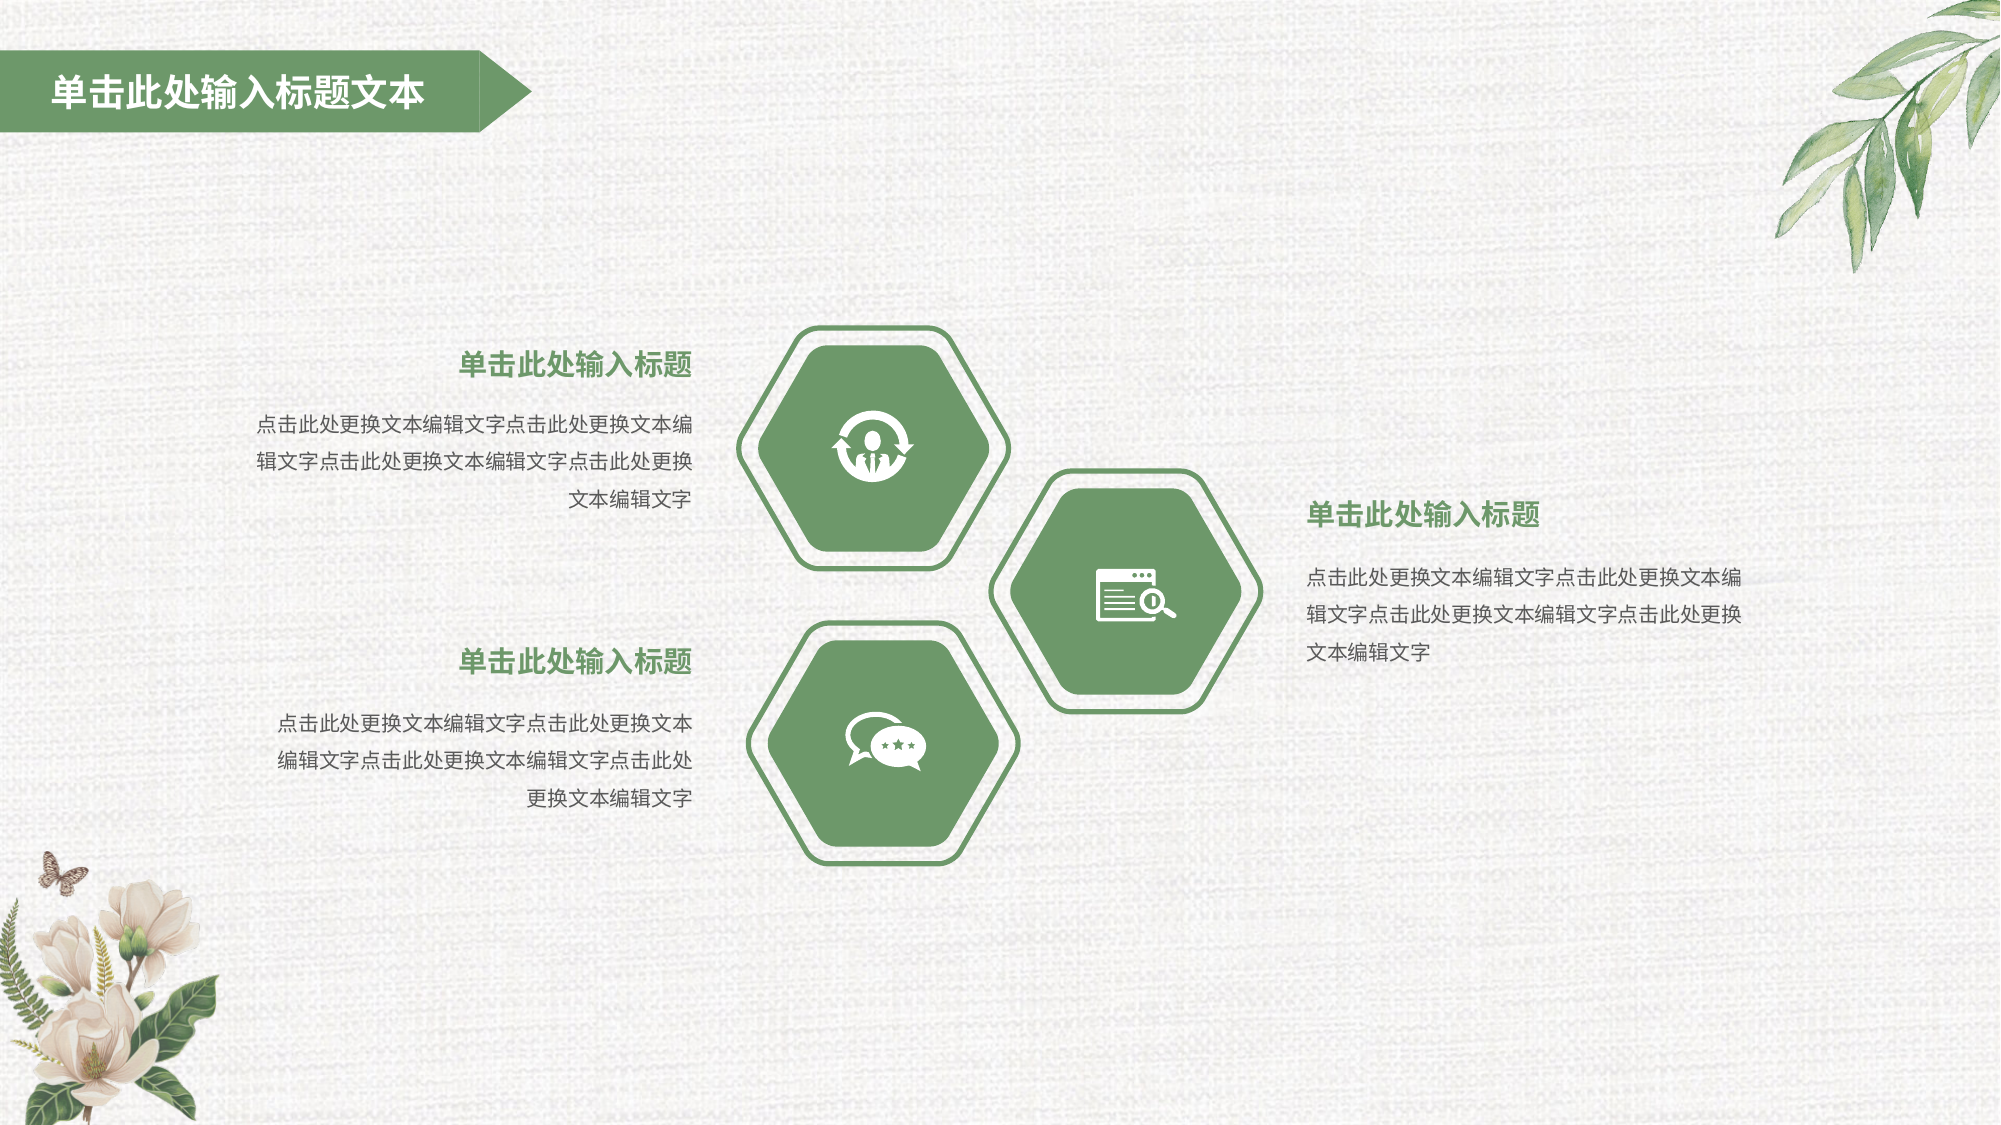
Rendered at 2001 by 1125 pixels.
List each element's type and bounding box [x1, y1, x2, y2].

text_box [747, 623, 1020, 864]
text_box [0, 50, 532, 133]
text_box [1291, 488, 1764, 674]
picture [0, 0, 2001, 1125]
text_box [845, 711, 927, 772]
text_box [235, 338, 708, 521]
text_box [1096, 568, 1177, 622]
text_box [737, 328, 1010, 569]
text_box [990, 471, 1262, 712]
text_box [831, 410, 915, 482]
text_box [242, 635, 708, 820]
